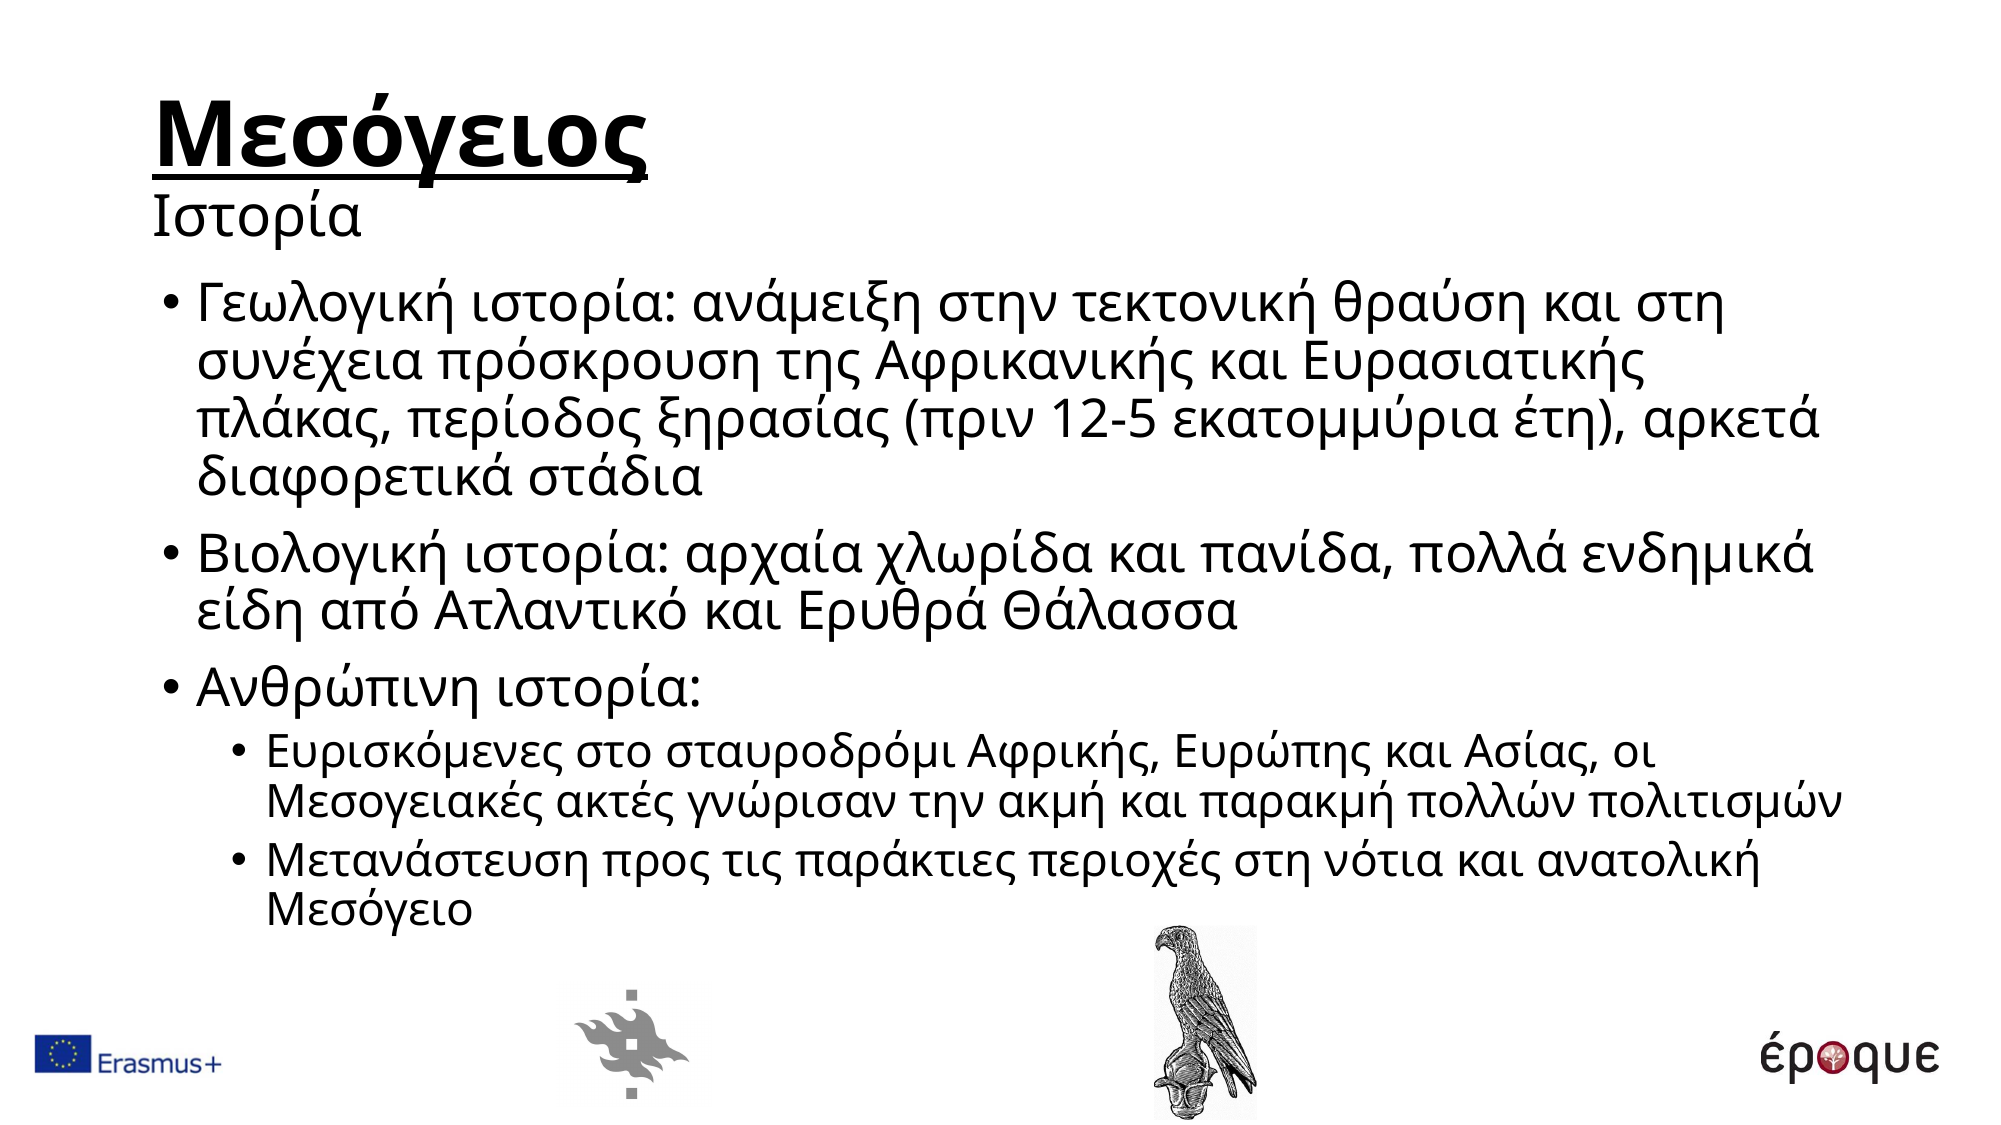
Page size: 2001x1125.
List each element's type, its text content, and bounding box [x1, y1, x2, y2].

picture [1761, 1031, 1939, 1084]
picture [33, 1024, 223, 1084]
picture [1154, 925, 1258, 1120]
title Mεσόγειος Ιστορία [137, 59, 1863, 278]
picture [556, 981, 712, 1107]
list Γεωλογική ιστορία: ανάμειξη στην τεκτονική θραύση και στη συνέχεια πρόσκρουση της Αφρικανικής και Ευρασιατικής πλάκας, περίοδος ξηρασίας (πριν 12-5 εκατομμύρια έτη), αρκετά διαφορετικά στάδια Βιολογική ιστορία: αρχαία χλωρίδα και πανίδα, πολλά ενδημικά είδη από Ατλαντικό και Ερυθρά Θάλασσα Ανθρώπινη ιστορία: Ευρισκόμενες στο σταυροδρόμι Αφρικής, Ευρώπης και Ασίας, οι Μεσογειακές ακτές γνώρισαν την ακμή και παρακμή πολλών πολιτισμών Μετανάστευση προς τις παράκτιες περιοχές στη νότια και ανατολική Μεσόγειο [146, 267, 1872, 982]
